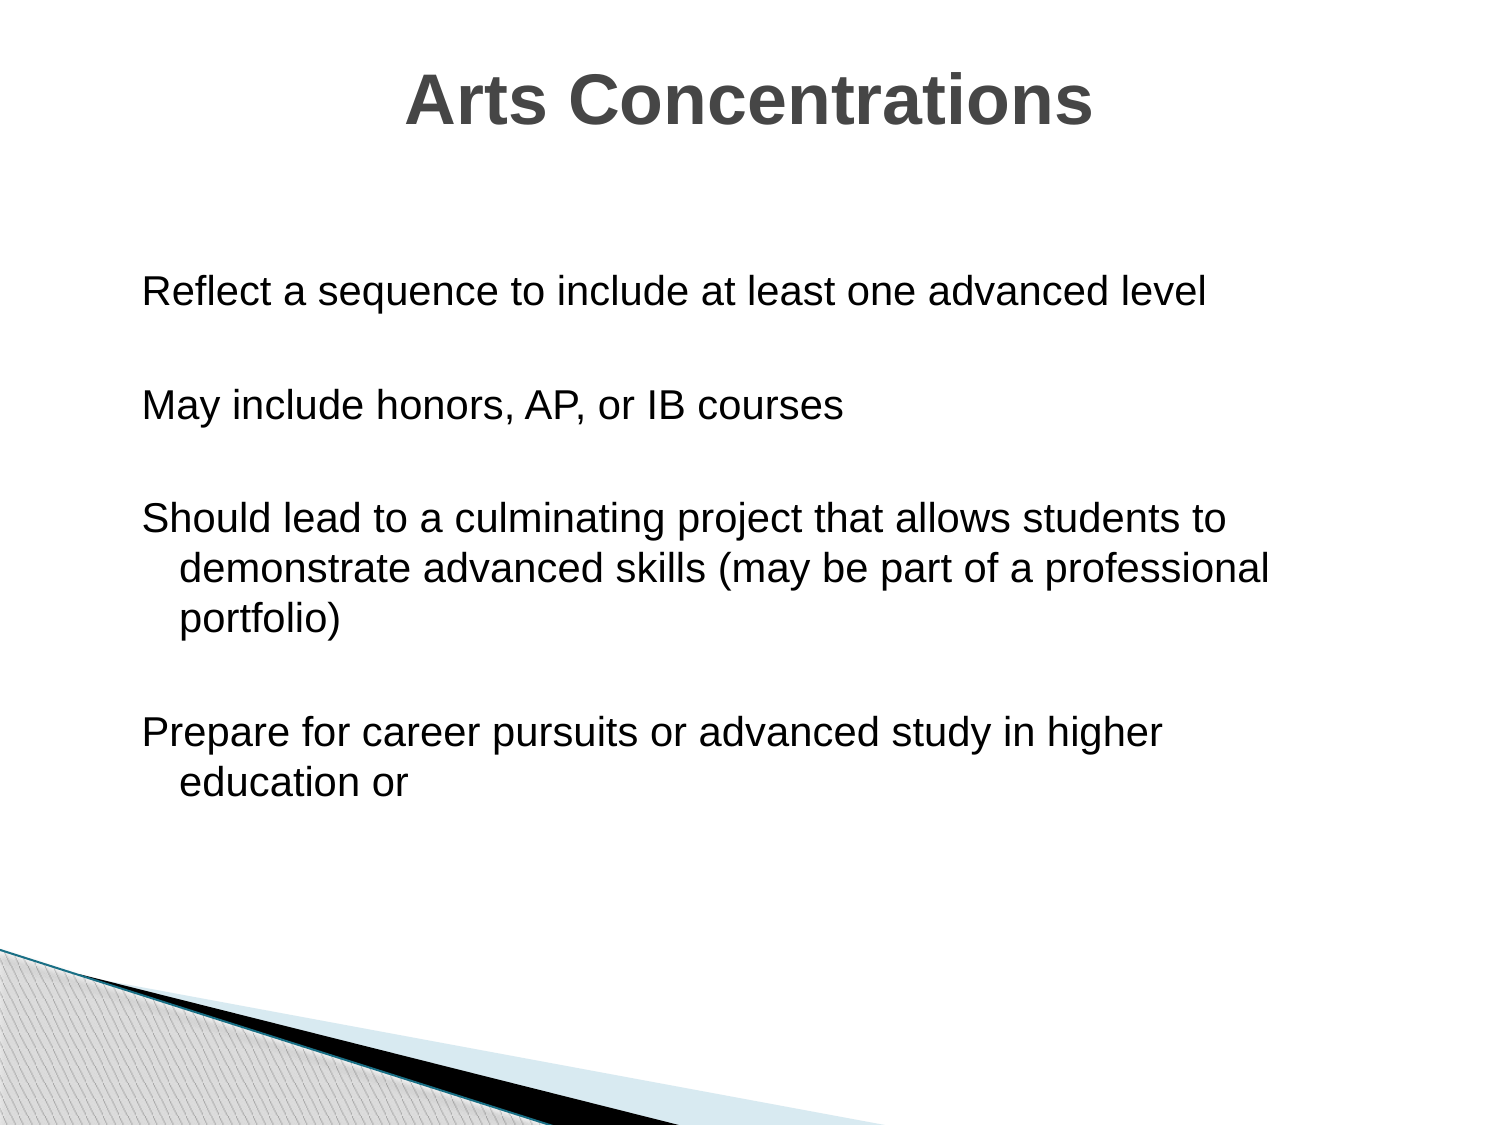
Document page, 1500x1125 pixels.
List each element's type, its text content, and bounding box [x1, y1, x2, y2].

list Reflect a sequence to include at least one advanced level May include honors, AP, or IB courses Should lead to a culminating project that allows students to demonstrate advanced skills (may be part of a professional portfolio) Prepare for career pursuits or advanced study in higher education or [62, 200, 1338, 988]
title Arts Concentrations [75, 45, 1425, 233]
